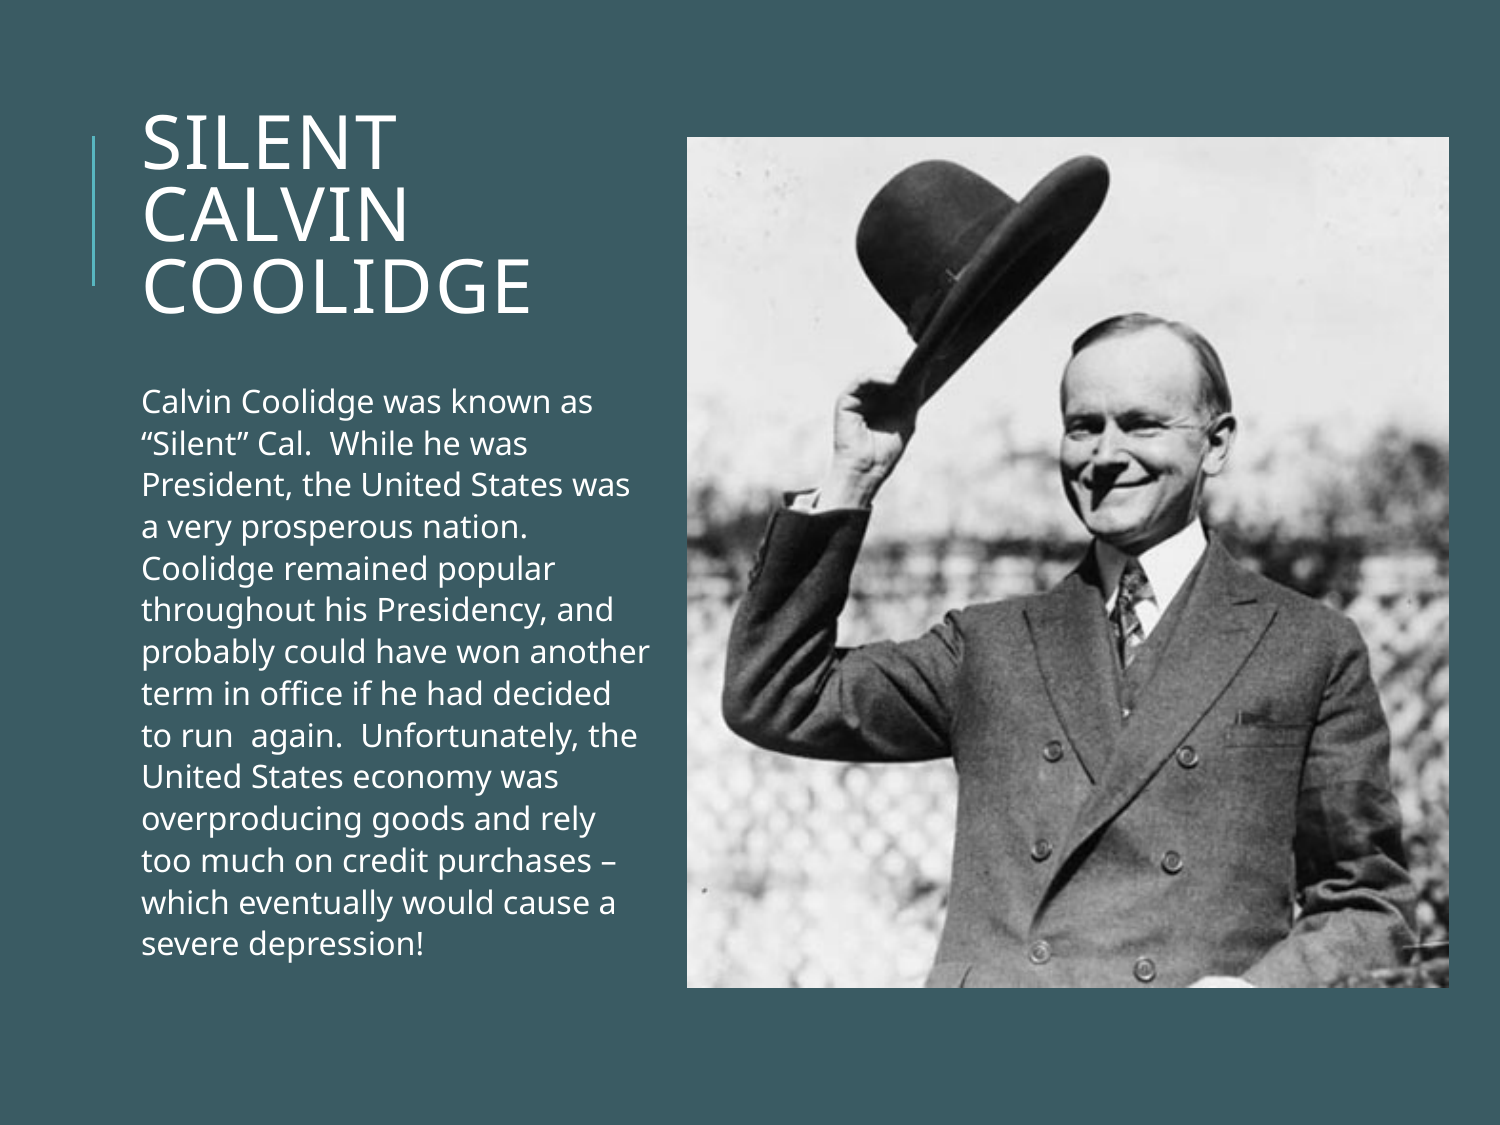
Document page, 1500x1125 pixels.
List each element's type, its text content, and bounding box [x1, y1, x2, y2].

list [687, 137, 1449, 988]
title SILENT CALVIN COOLIDGE [126, 77, 666, 363]
list Calvin Coolidge was known as “Silent” Cal. While he was President, the United States was a very prosperous nation. Coolidge remained popular throughout his Presidency, and probably could have won another term in office if he had decided to run again. Unfortunately, the United States economy was overproducing goods and rely too much on credit purchases – which eventually would cause a severe depression! [126, 370, 666, 988]
